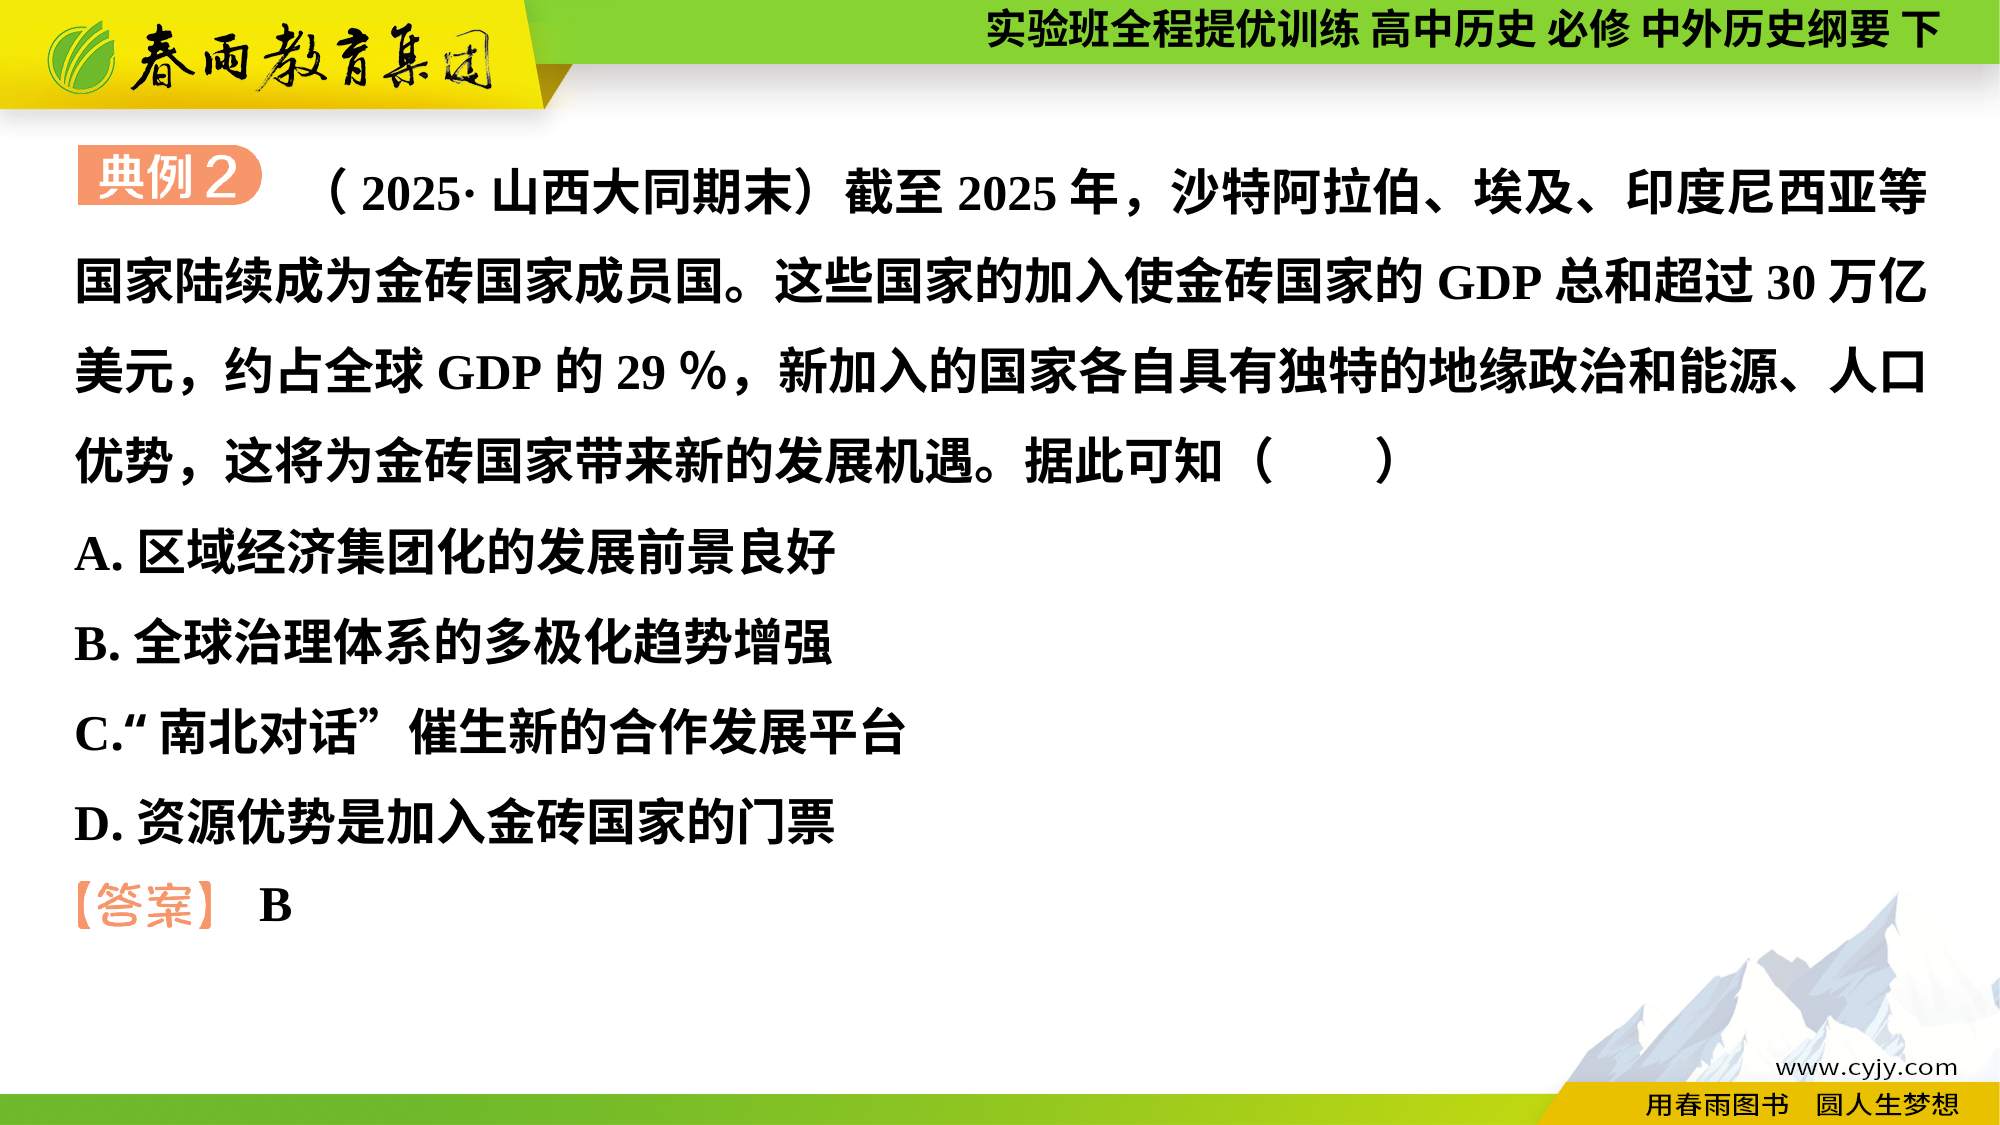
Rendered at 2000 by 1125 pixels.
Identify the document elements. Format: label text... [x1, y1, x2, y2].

list （2025·山西大同期末）截至2025年，沙特阿拉伯、埃及、印度尼西亚等国家陆续成为金砖国家成员国。这些国家的加入使金砖国家的GDP总和超过30万亿美元，约占全球GDP的29％，新加入的国家各自具有独特的地缘政治和能源、人口优势，这将为金砖国家带来新的发展机遇。据此可知（ ） A.区域经济集团化的发展前景良好 B.全球治理体系的多极化趋势增强 C.“南北对话”催生新的合作发展平台 D.资源优势是加入金砖国家的门票 [59, 122, 1944, 865]
text_box B [244, 864, 308, 940]
picture [0, 0, 2000, 1125]
